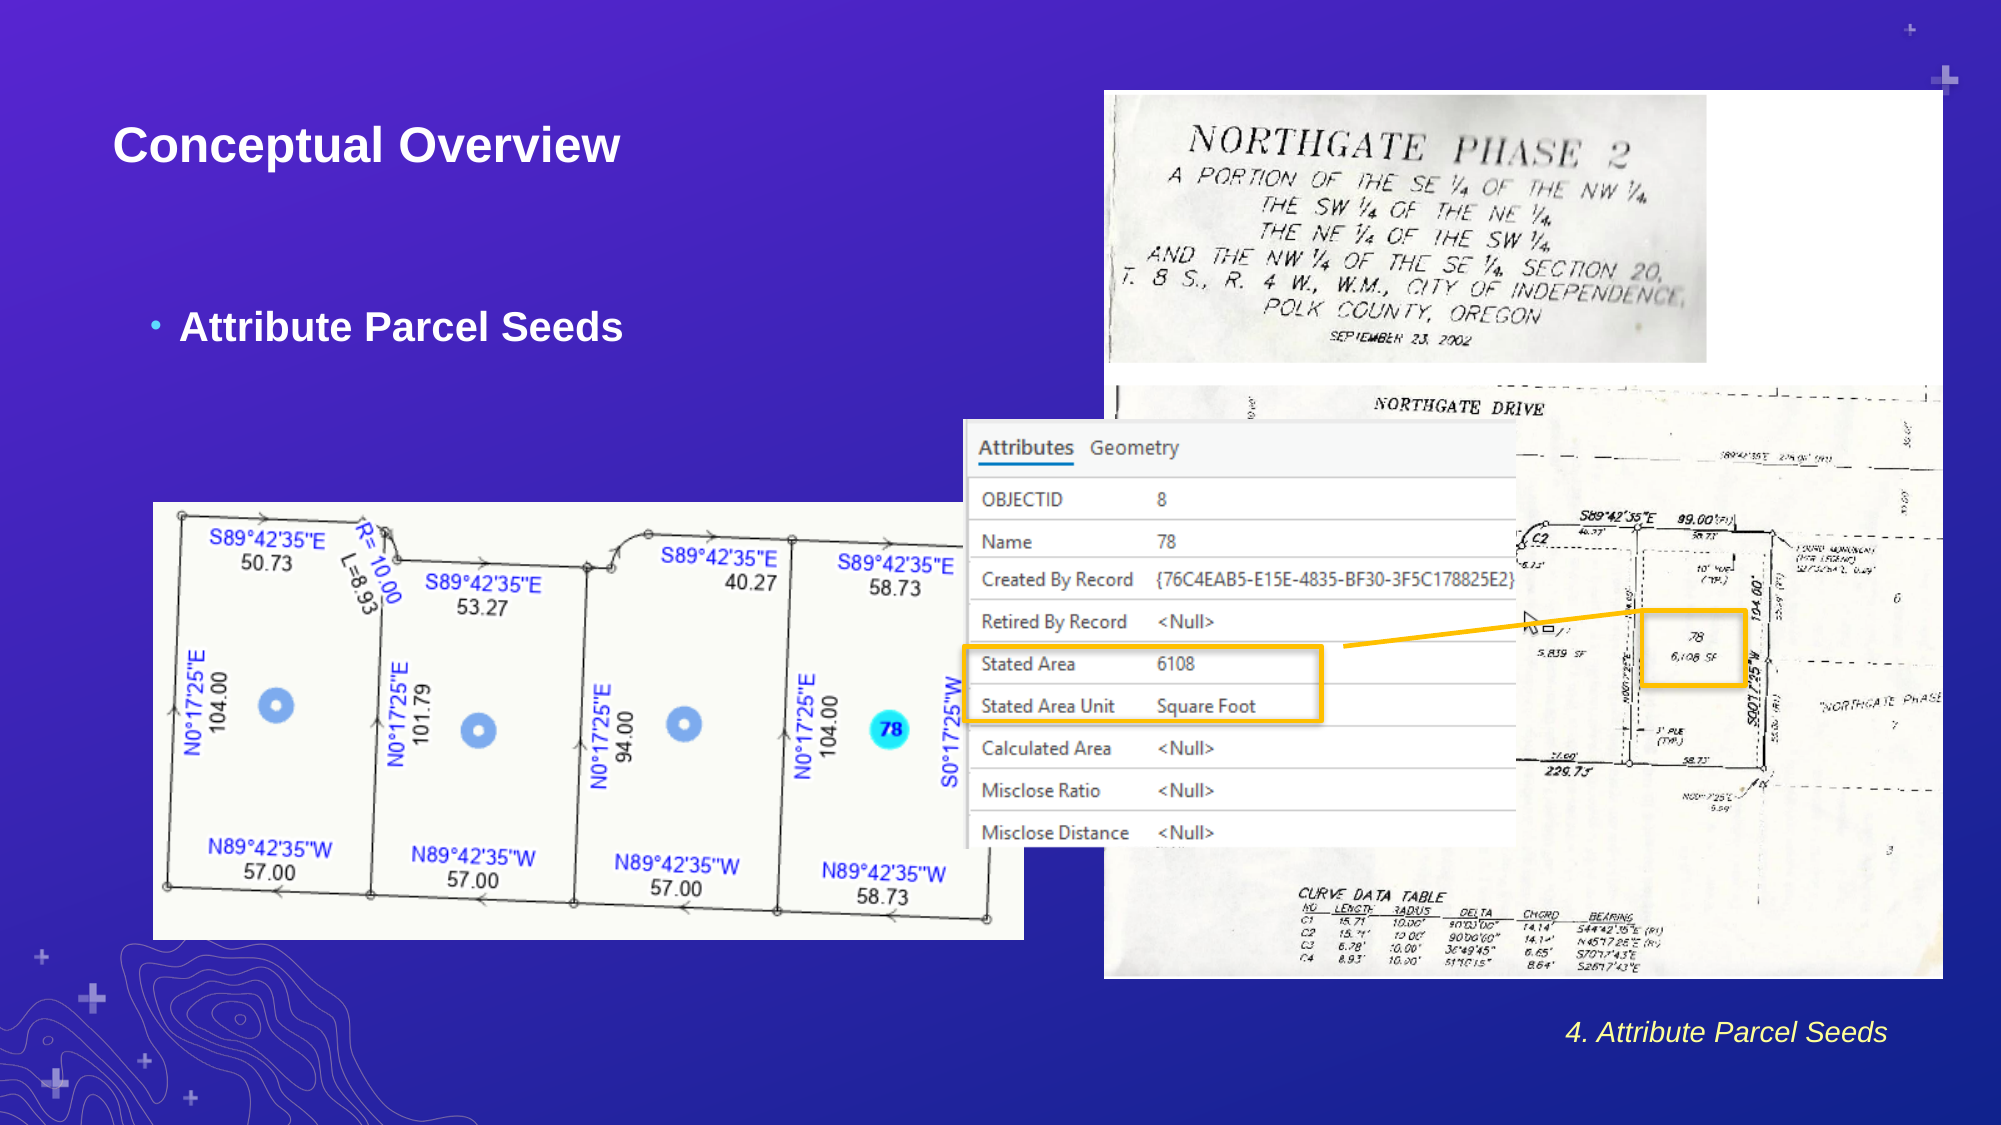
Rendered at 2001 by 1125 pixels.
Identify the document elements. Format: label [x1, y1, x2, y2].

picture [153, 90, 1944, 979]
text_box [1343, 610, 1643, 647]
text_box [0, 0, 2000, 1125]
